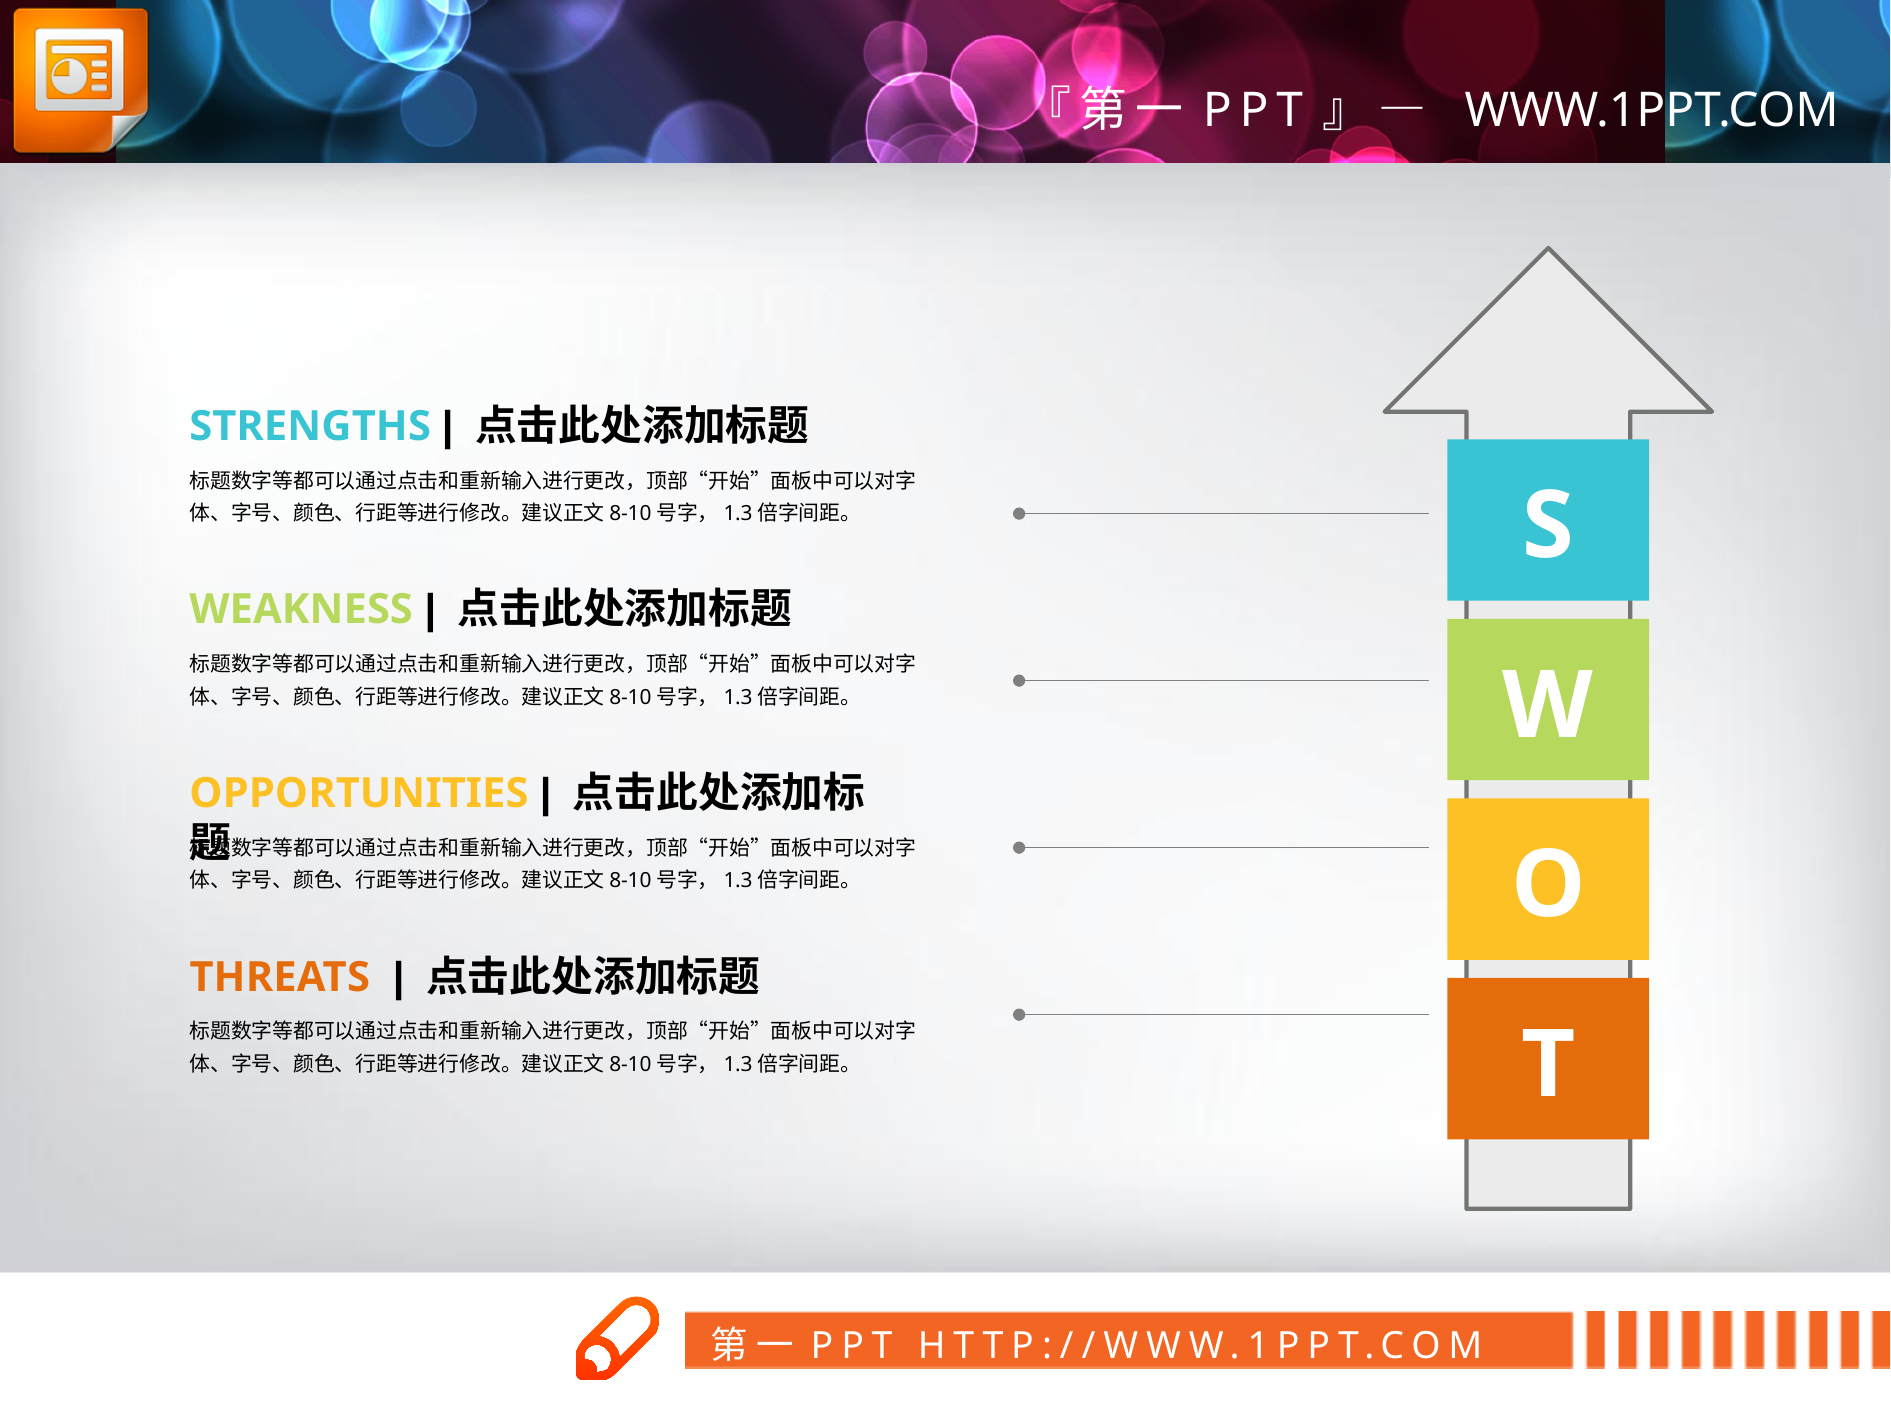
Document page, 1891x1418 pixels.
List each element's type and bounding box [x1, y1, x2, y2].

picture [685, 1311, 1891, 1369]
text_box [174, 941, 963, 1088]
picture [0, 0, 1891, 1275]
text_box [174, 390, 963, 537]
text_box [1447, 438, 1650, 1140]
text_box [1384, 247, 1713, 437]
text_box [174, 574, 963, 721]
text_box [174, 758, 963, 904]
text_box [1466, 1149, 1631, 1209]
